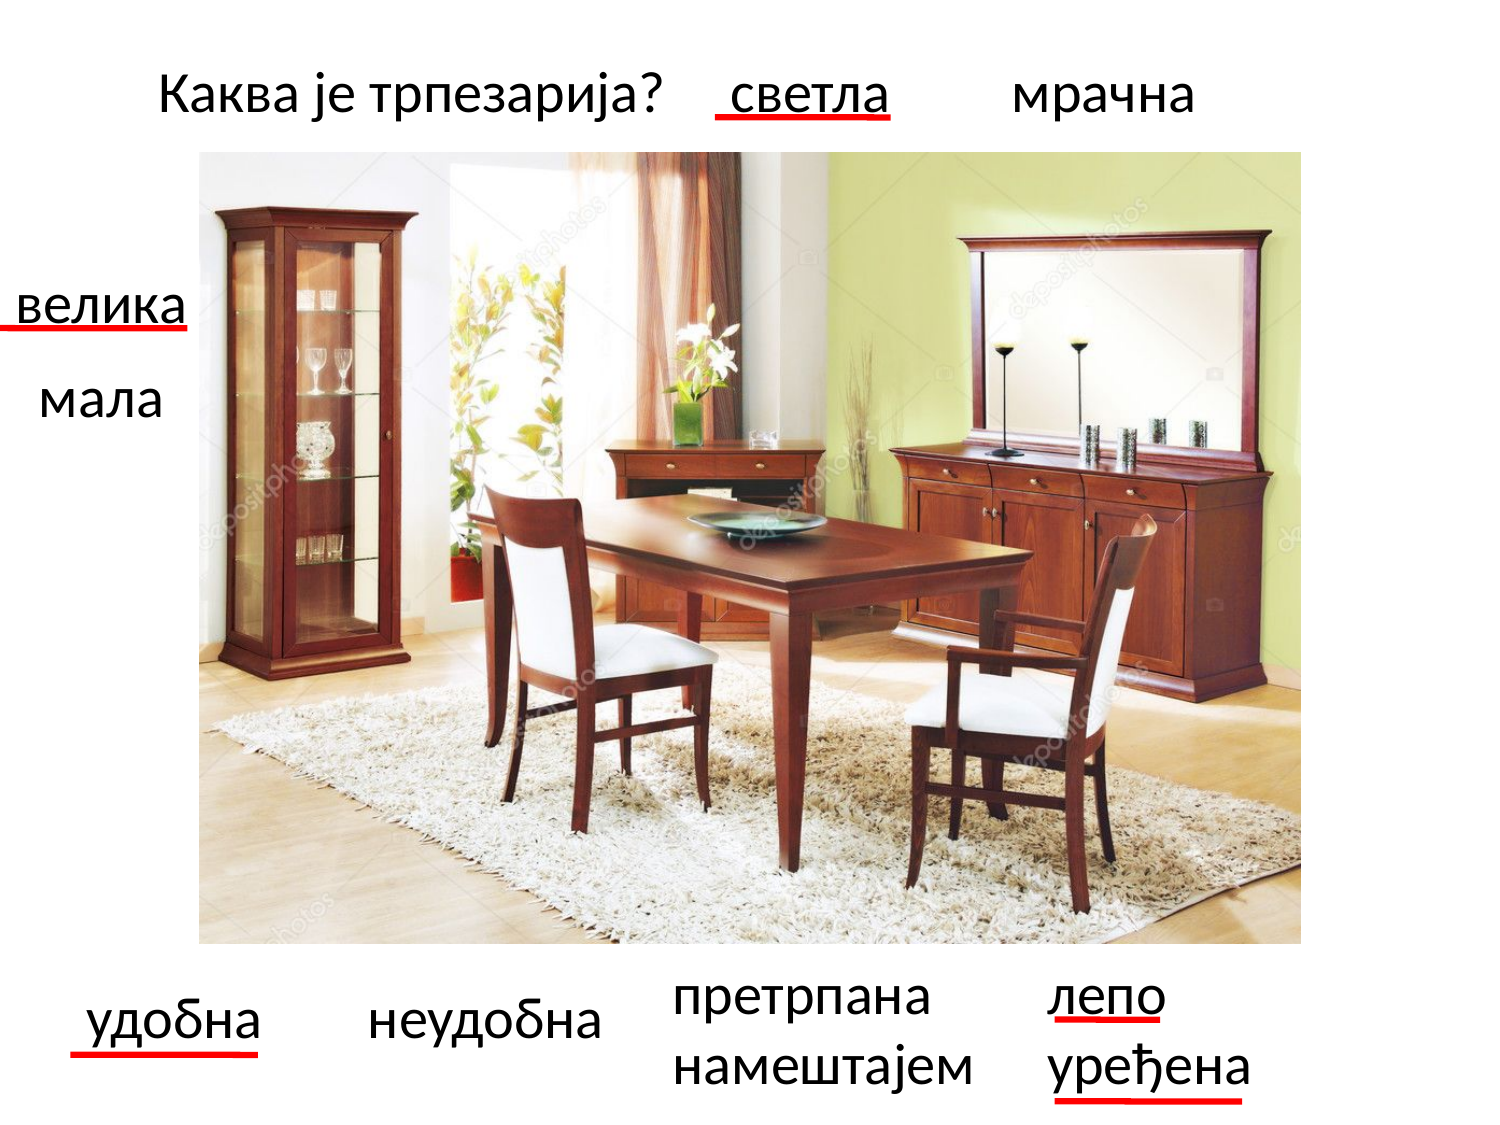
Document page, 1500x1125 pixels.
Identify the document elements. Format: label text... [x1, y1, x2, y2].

text_box претрпана намештајем [657, 953, 991, 1104]
text_box велика [0, 257, 193, 343]
text_box лепо уређена [1032, 953, 1268, 1104]
text_box удобна [71, 972, 278, 1058]
text_box мрачна [997, 46, 1212, 132]
text_box неудобна [353, 972, 620, 1058]
text_box светла [715, 46, 906, 132]
text_box мала [24, 351, 179, 437]
text_box Каква је трпезарија? [143, 46, 682, 132]
picture [198, 152, 1301, 945]
